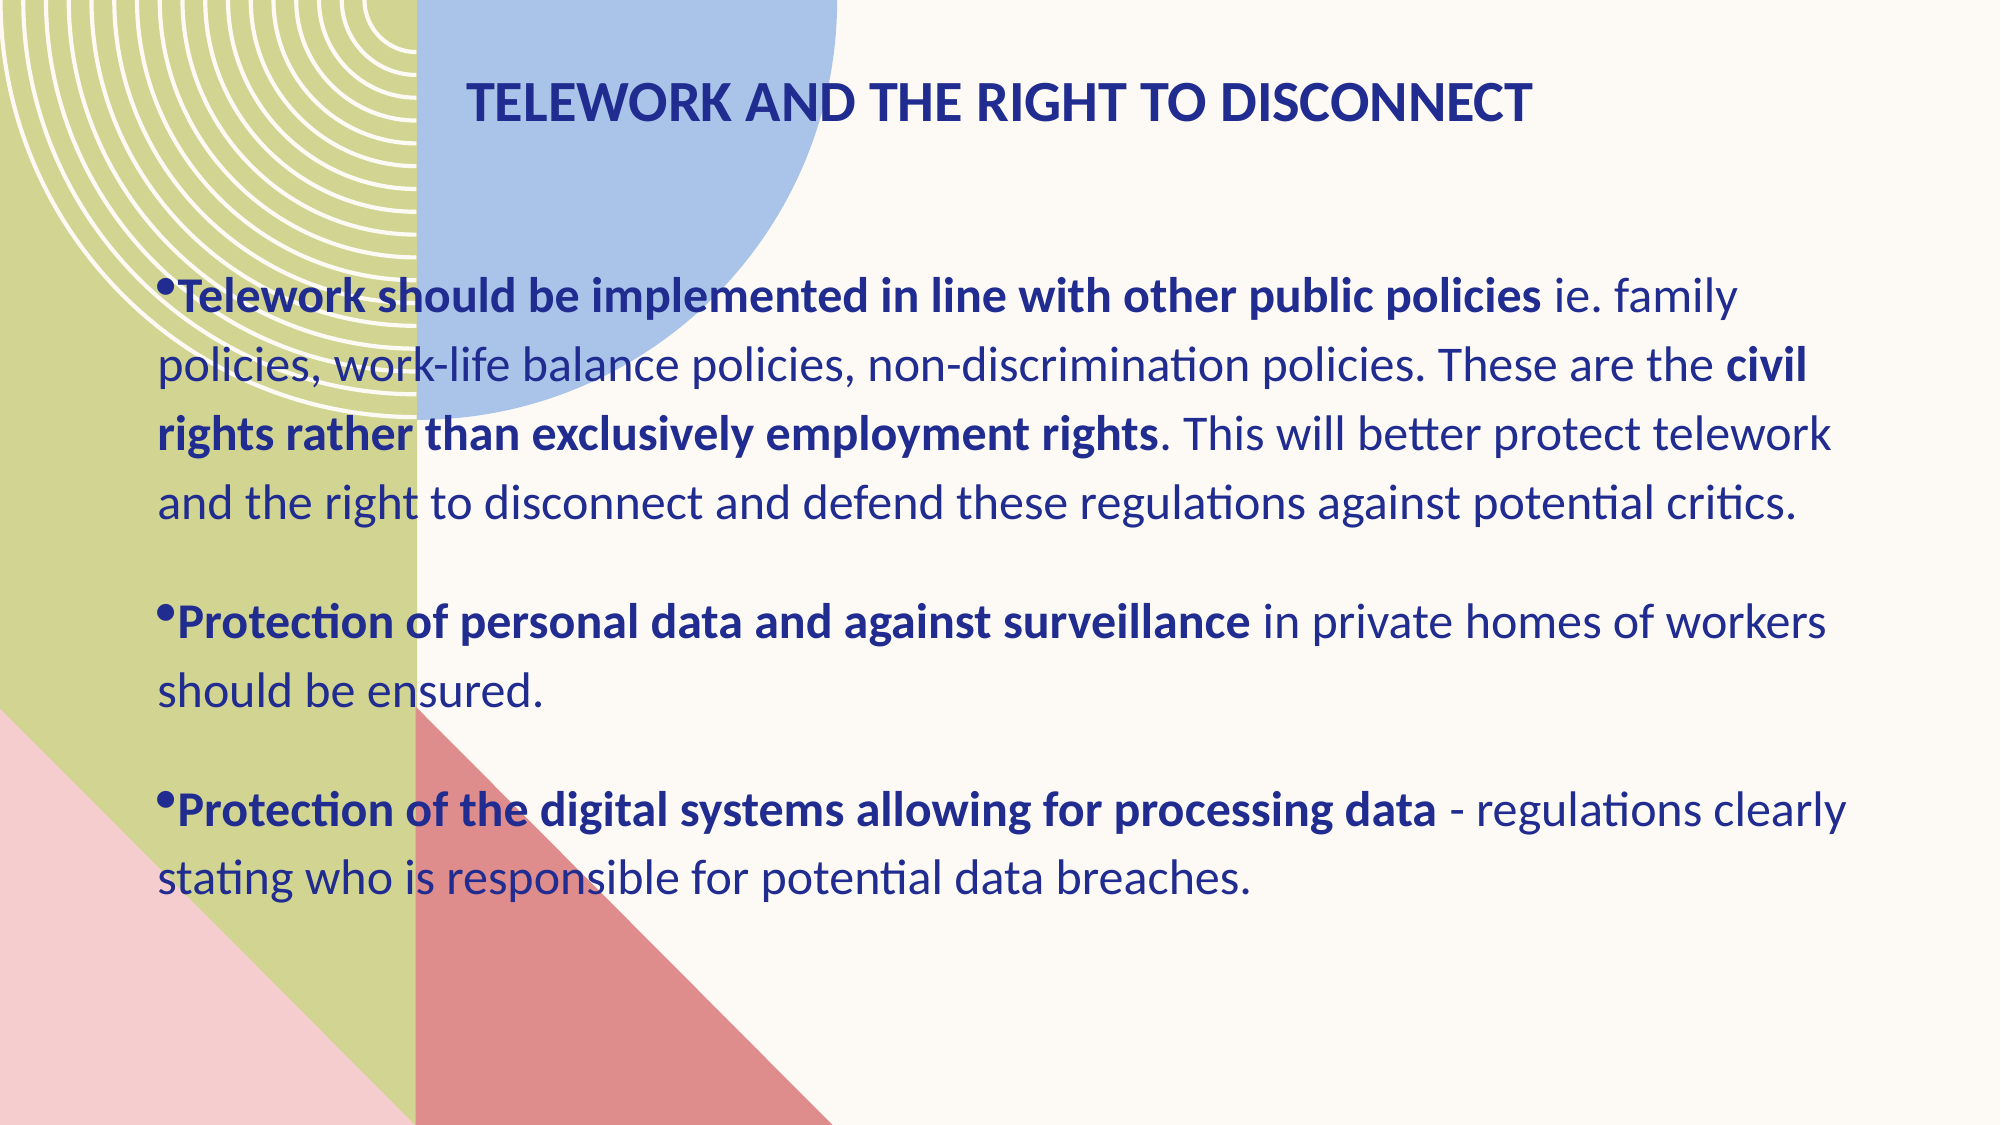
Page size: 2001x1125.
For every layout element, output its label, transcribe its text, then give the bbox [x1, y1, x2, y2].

text_box Telework should be implemented in line with other public policies ie. family policies, work-life balance policies, non-discrimination policies. These are the civil rights rather than exclusively employment rights. This will better protect telework and the right to disconnect and defend these regulations against potential critics. Protection of personal data and against surveillance in private homes of workers should be ensured. Protection of the digital systems allowing for processing data - regulations clearly stating who is responsible for potential data breaches. [142, 245, 1913, 913]
title Telework and the right to disconnect [38, 63, 1962, 160]
